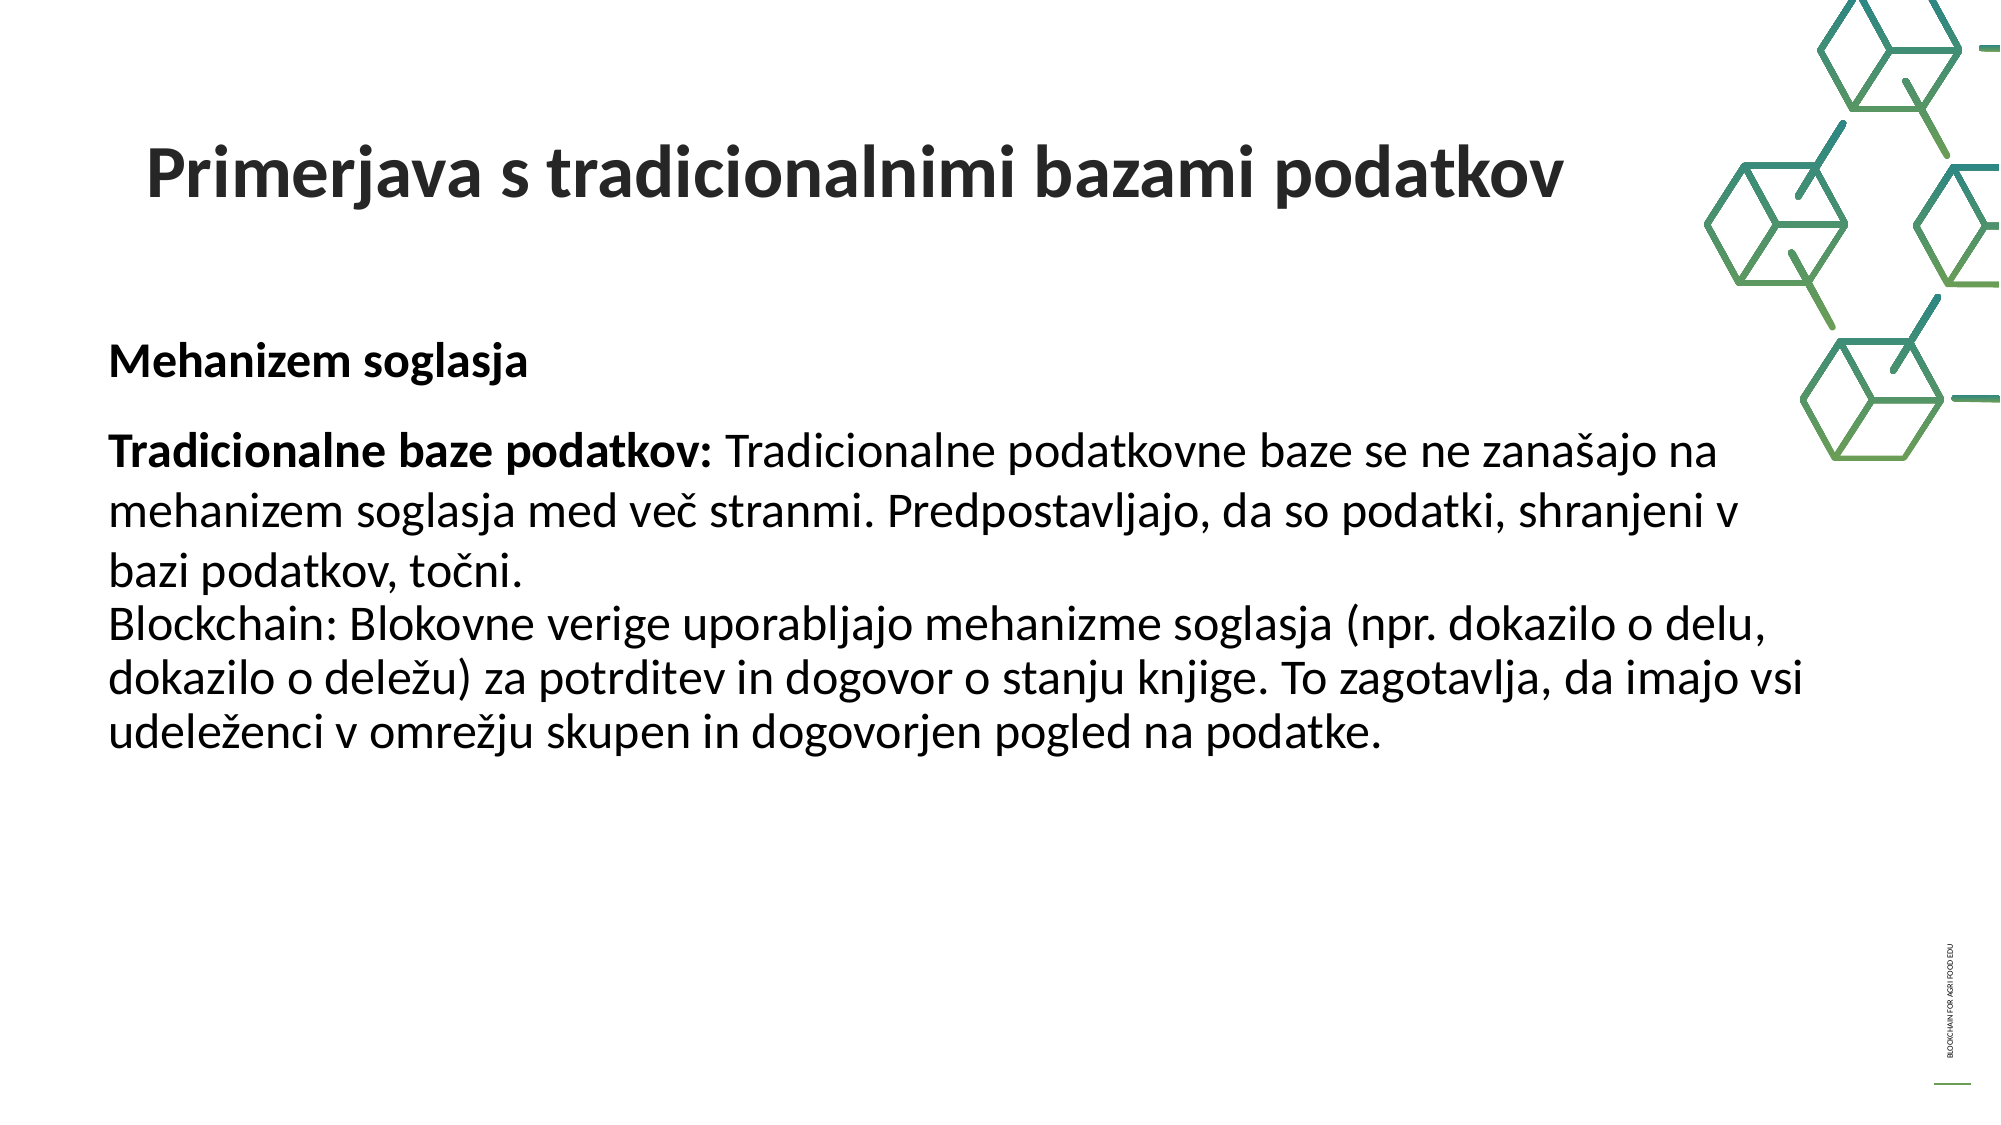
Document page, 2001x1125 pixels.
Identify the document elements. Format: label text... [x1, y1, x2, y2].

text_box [1703, 0, 2000, 462]
list Mehanizem soglasja Tradicionalne baze podatkov: Tradicionalne podatkovne baze se ne zanašajo na mehanizem soglasja med več stranmi. Predpostavljajo, da so podatki, shranjeni v bazi podatkov, točni. Blockchain: Blokovne verige uporabljajo mehanizme soglasja (npr. dokazilo o delu, dokazilo o deležu) za potrditev in dogovor o stanju knjige. To zagotavlja, da imajo vsi udeleženci v omrežju skupen in dogovorjen pogled na podatke. [93, 320, 1832, 1090]
list Primerjava s tradicionalnimi bazami podatkov [130, 124, 1698, 337]
